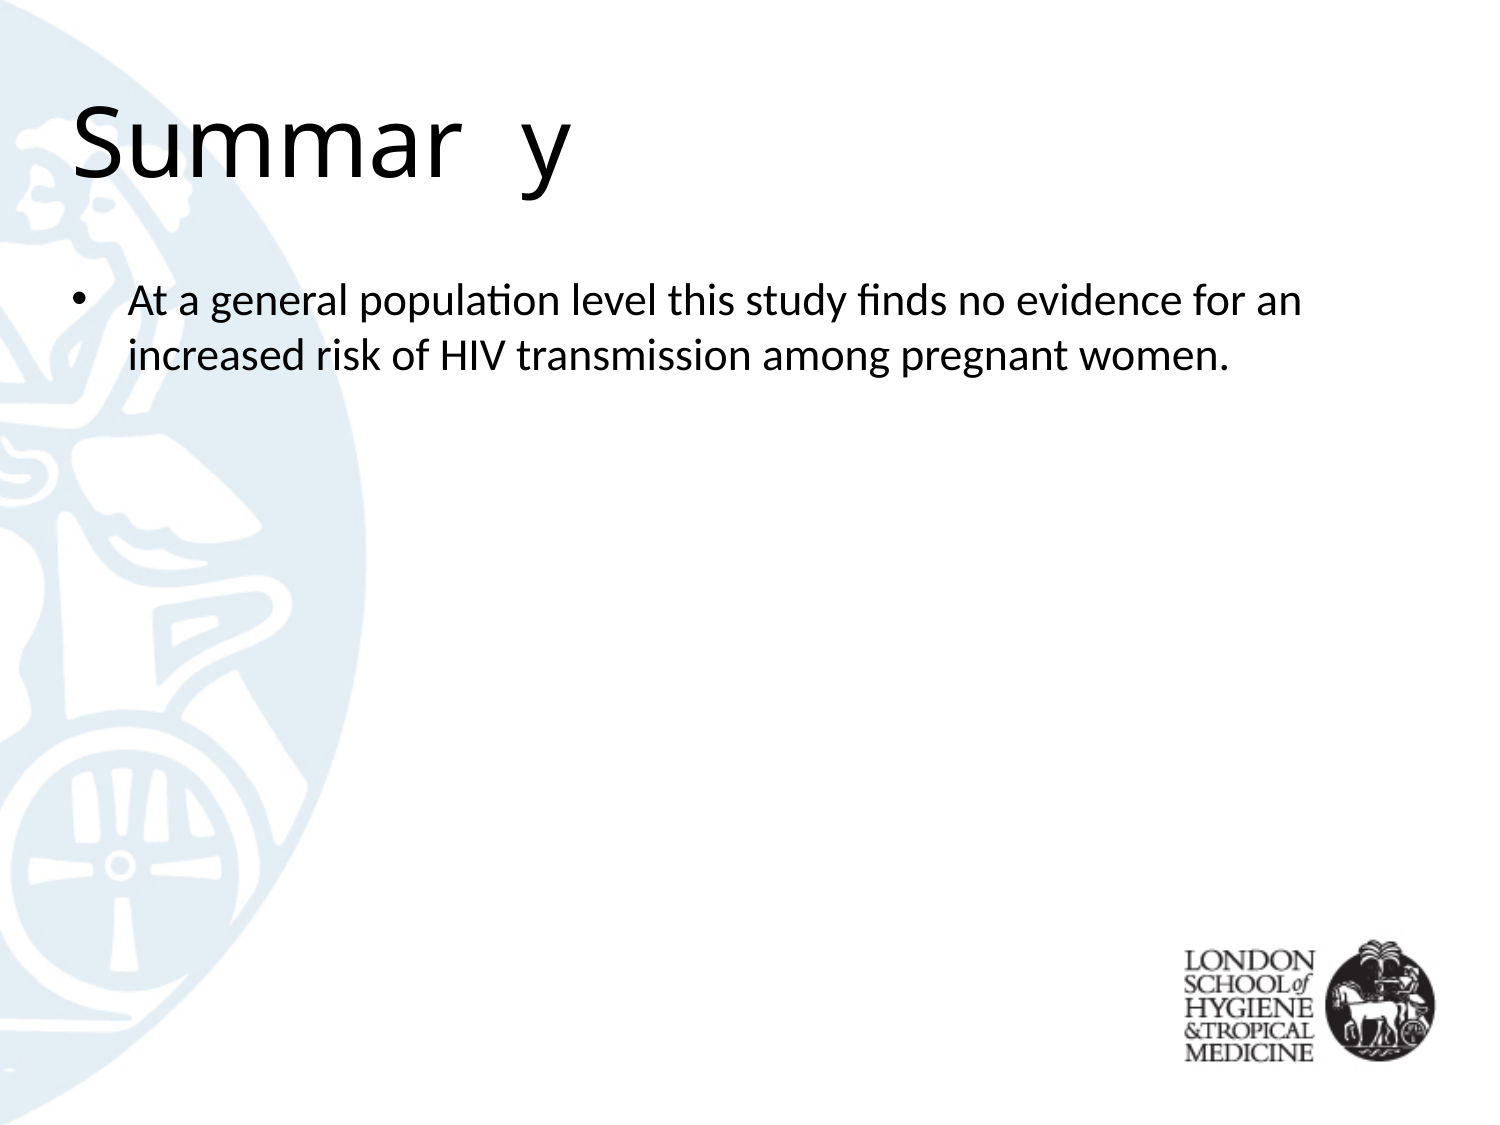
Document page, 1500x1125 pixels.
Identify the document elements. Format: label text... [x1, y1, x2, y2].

picture [0, 0, 1500, 1125]
title Summar y [56, 44, 1053, 233]
list At a general population level this study finds no evidence for an increased risk of HIV transmission among pregnant women. [56, 262, 1426, 899]
